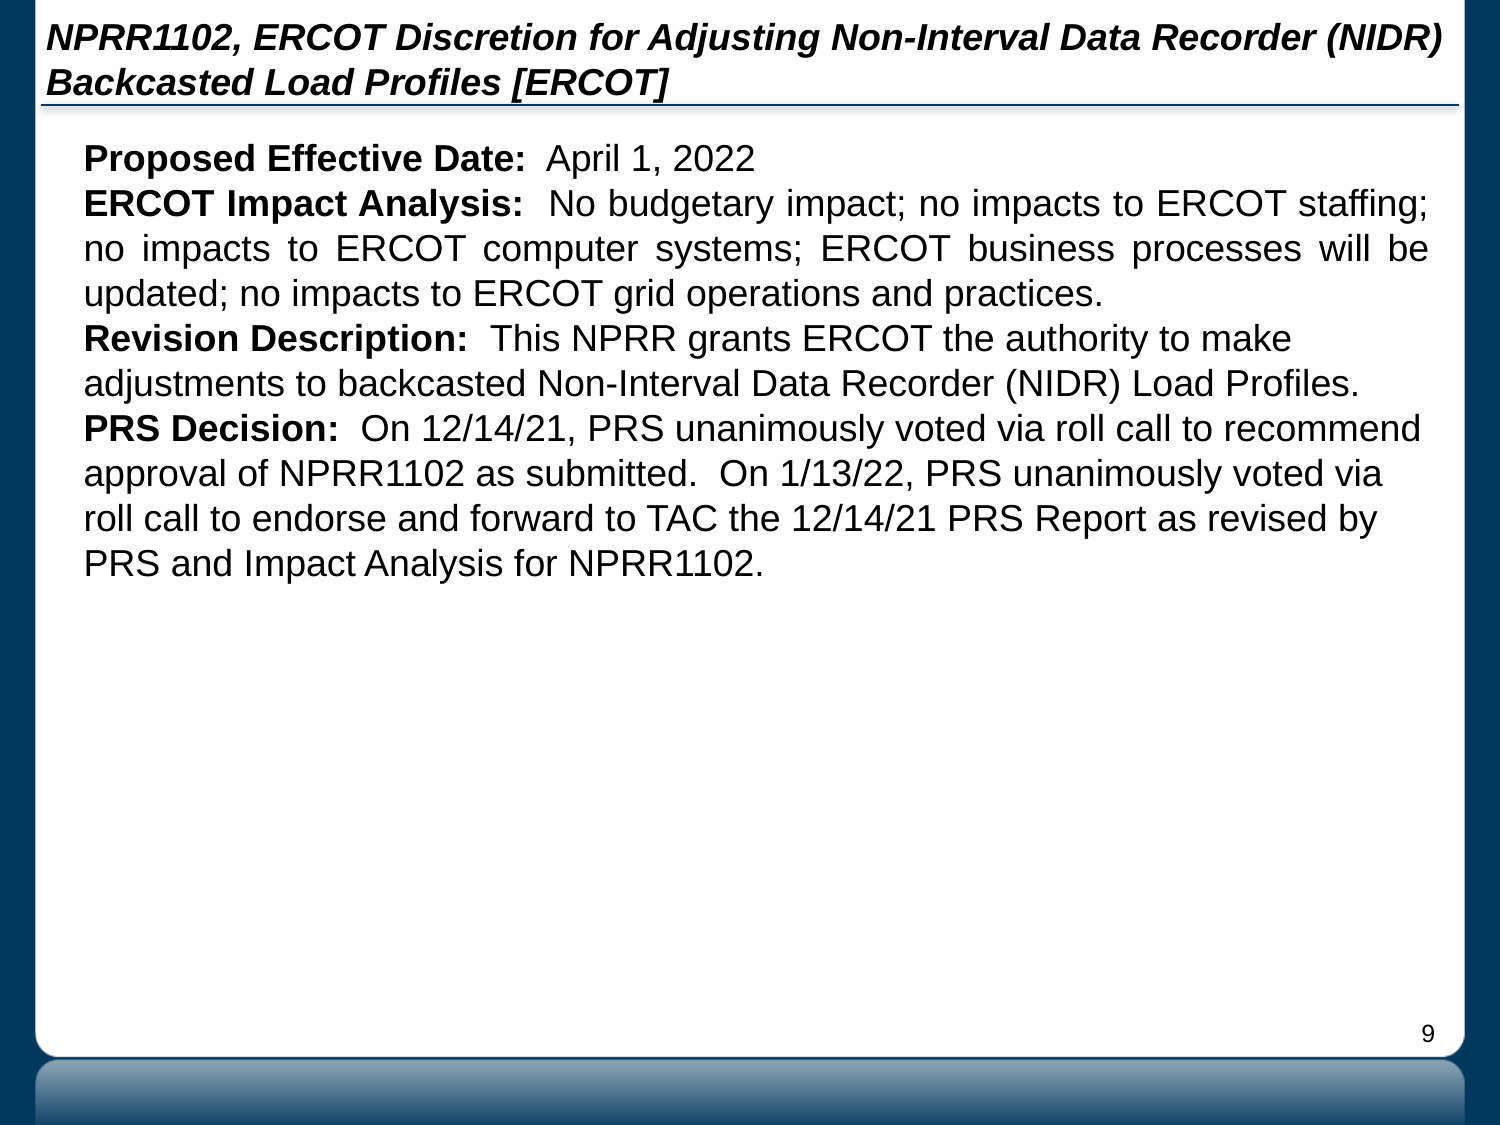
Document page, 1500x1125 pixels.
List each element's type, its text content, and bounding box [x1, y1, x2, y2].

picture [35, 0, 1465, 1125]
title NPRR1102, ERCOT Discretion for Adjusting Non-Interval Data Recorder (NIDR) Backcasted Load Profiles [ERCOT] [31, 20, 1464, 97]
text_box Proposed Effective Date: April 1, 2022 ERCOT Impact Analysis: No budgetary impact; no impacts to ERCOT staffing; no impacts to ERCOT computer systems; ERCOT business processes will be updated; no impacts to ERCOT grid operations and practices. Revision Description: This NPRR grants ERCOT the authority to make adjustments to backcasted Non-Interval Data Recorder (NIDR) Load Profiles. PRS Decision: On 12/14/21, PRS unanimously voted via roll call to recommend approval of NPRR1102 as submitted. On 1/13/22, PRS unanimously voted via roll call to endorse and forward to TAC the 12/14/21 PRS Report as revised by PRS and Impact Analysis for NPRR1102. [31, 126, 1444, 592]
